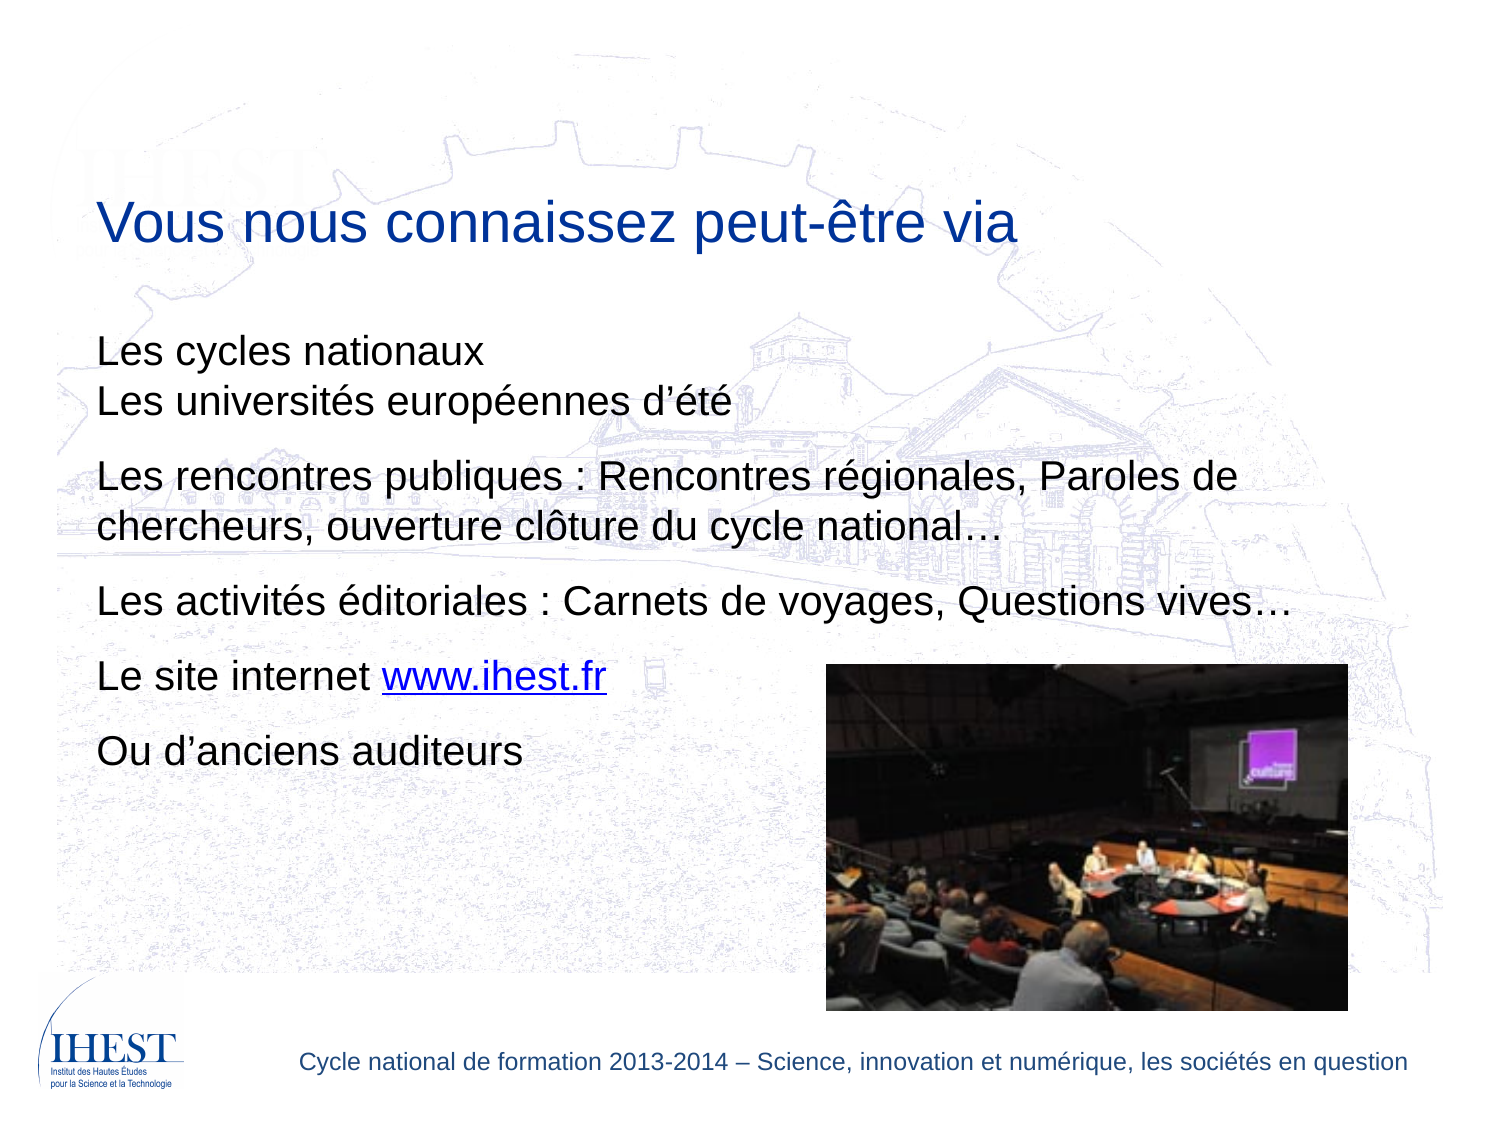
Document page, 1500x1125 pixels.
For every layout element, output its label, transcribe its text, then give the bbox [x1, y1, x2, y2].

picture [38, 24, 1443, 1089]
text_box Vous nous connaissez peut-être via Les cycles nationaux Les universités européennes d’été Les rencontres publiques : Rencontres régionales, Paroles de chercheurs, ouverture clôture du cycle national… Les activités éditoriales : Carnets de voyages, Questions vives… Le site internet www.ihest.fr Ou d’anciens auditeurs [81, 176, 1419, 782]
